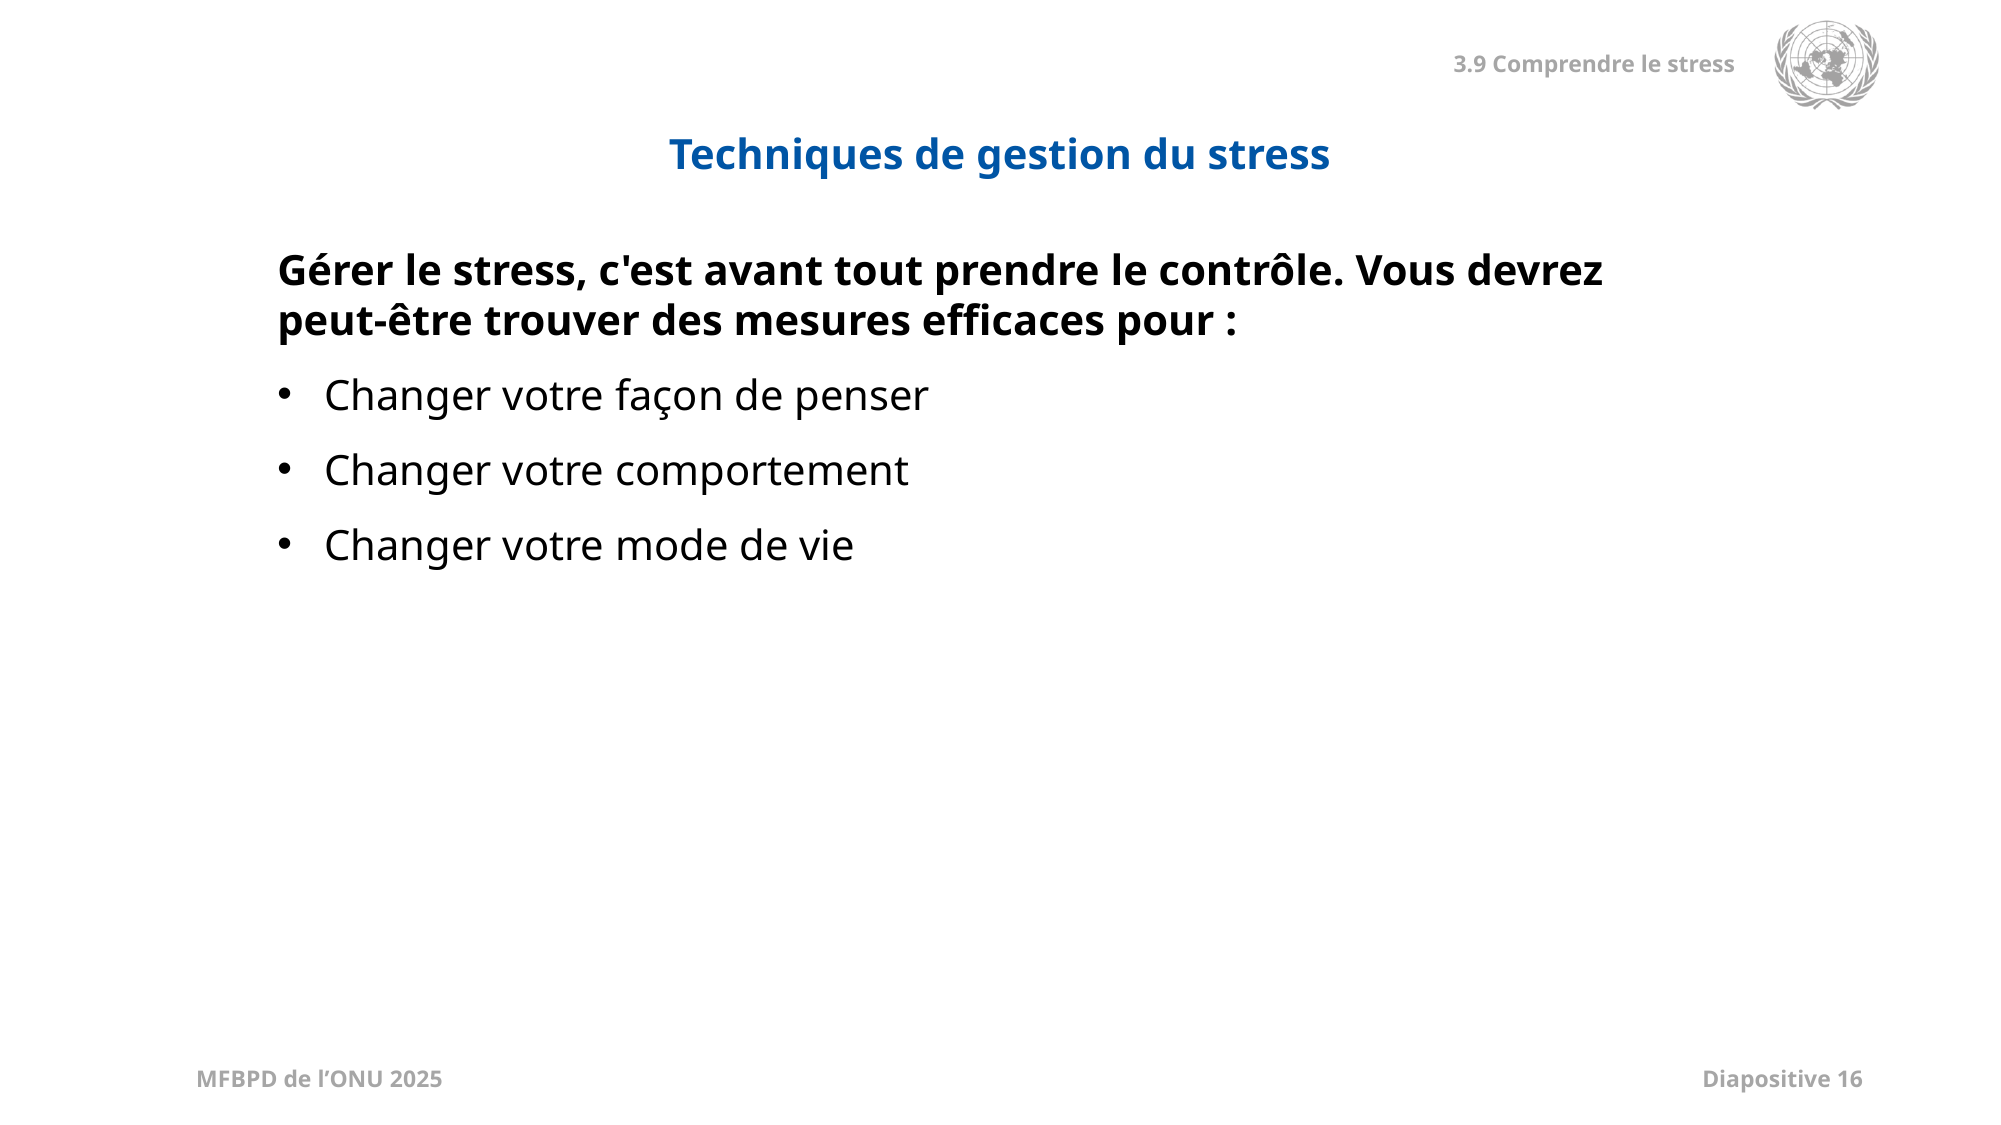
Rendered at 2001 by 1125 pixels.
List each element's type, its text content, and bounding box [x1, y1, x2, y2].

text_box Techniques de gestion du stress [204, 120, 1796, 186]
text_box Gérer le stress, c'est avant tout prendre le contrôle. Vous devrez peut-être trouver des mesures efficaces pour : Changer votre façon de penser Changer votre comportement Changer votre mode de vie [262, 235, 1739, 652]
